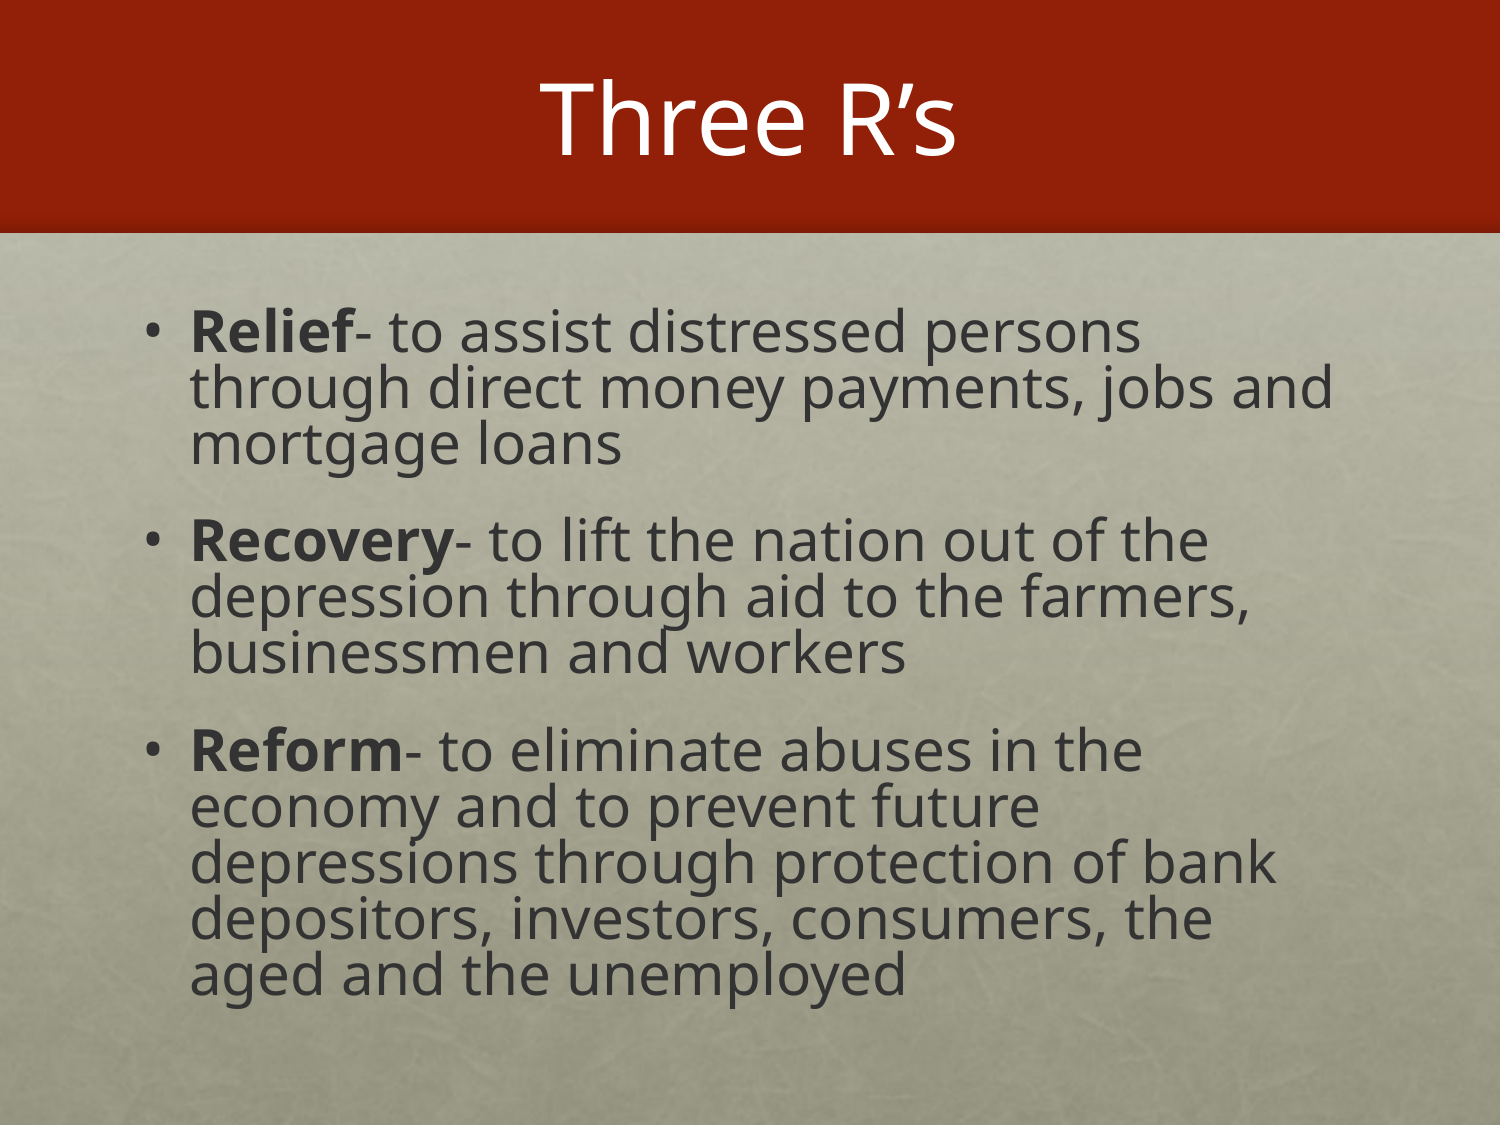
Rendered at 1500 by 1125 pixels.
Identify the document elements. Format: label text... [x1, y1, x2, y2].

list Relief- to assist distressed persons through direct money payments, jobs and mortgage loans Recovery- to lift the nation out of the depression through aid to the farmers, businessmen and workers Reform- to eliminate abuses in the economy and to prevent future depressions through protection of bank depositors, investors, consumers, the aged and the unemployed [127, 299, 1372, 1005]
title Three R’s [127, 10, 1372, 221]
picture [0, 214, 1500, 1125]
